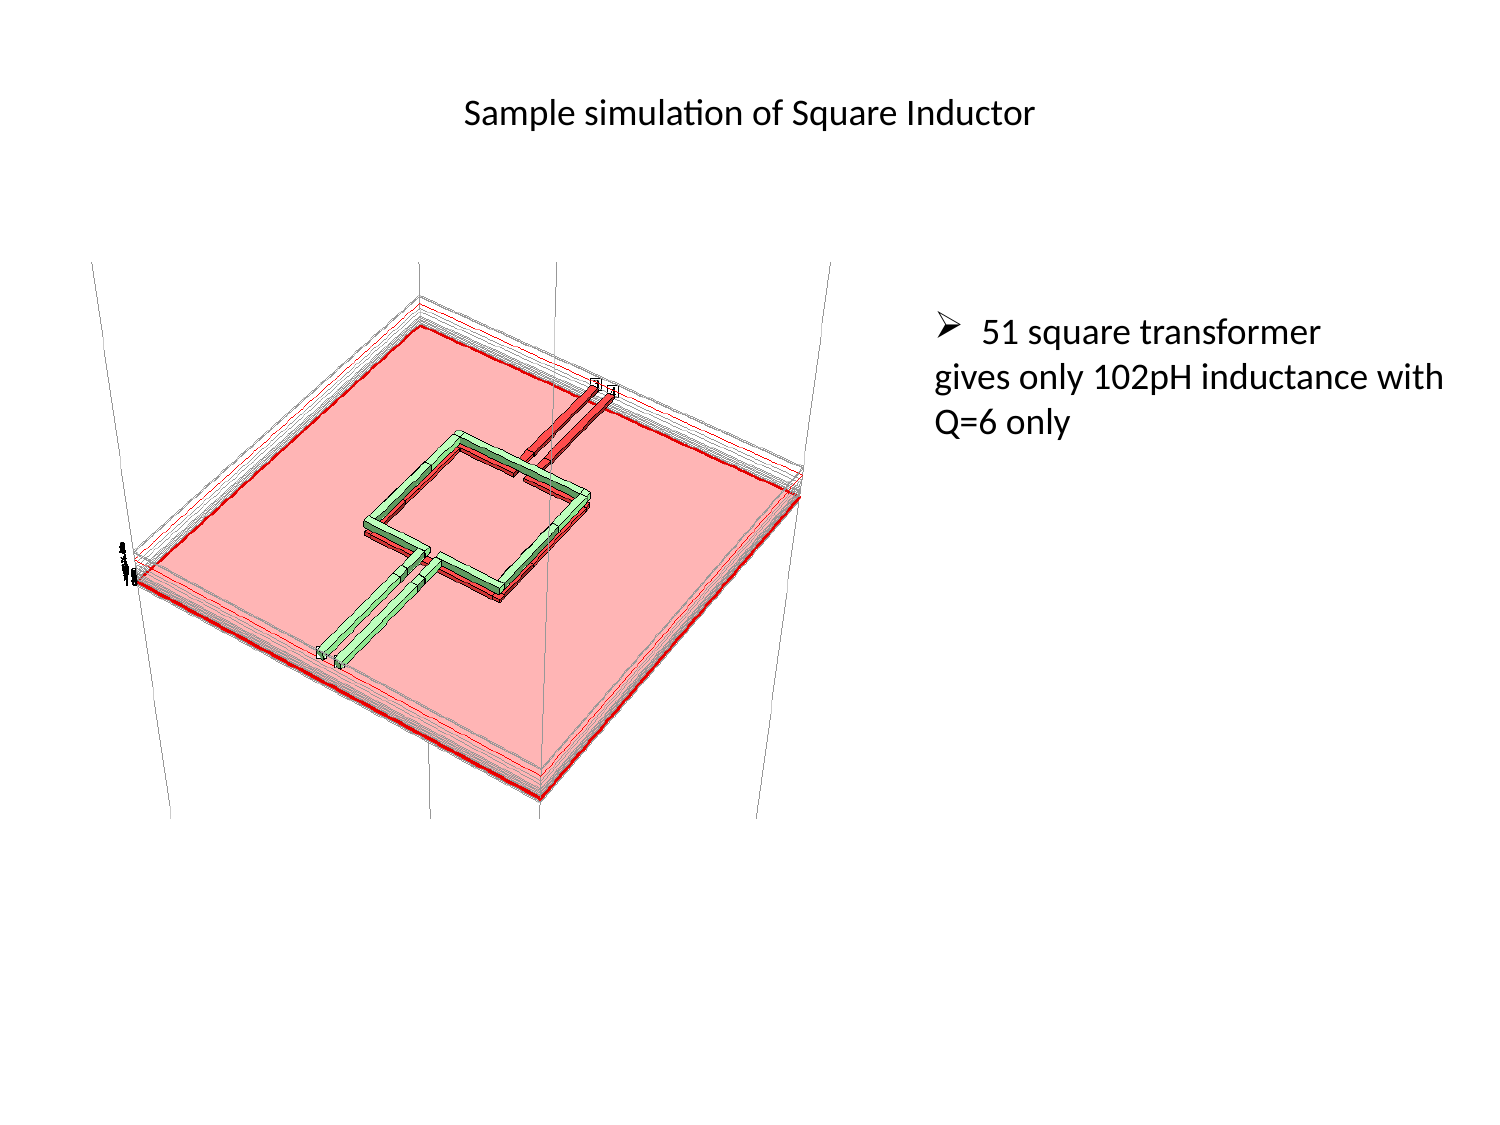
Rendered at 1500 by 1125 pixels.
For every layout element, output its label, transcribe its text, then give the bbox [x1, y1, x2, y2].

title Sample simulation of Square Inductor [75, 45, 1425, 175]
picture [87, 262, 838, 819]
